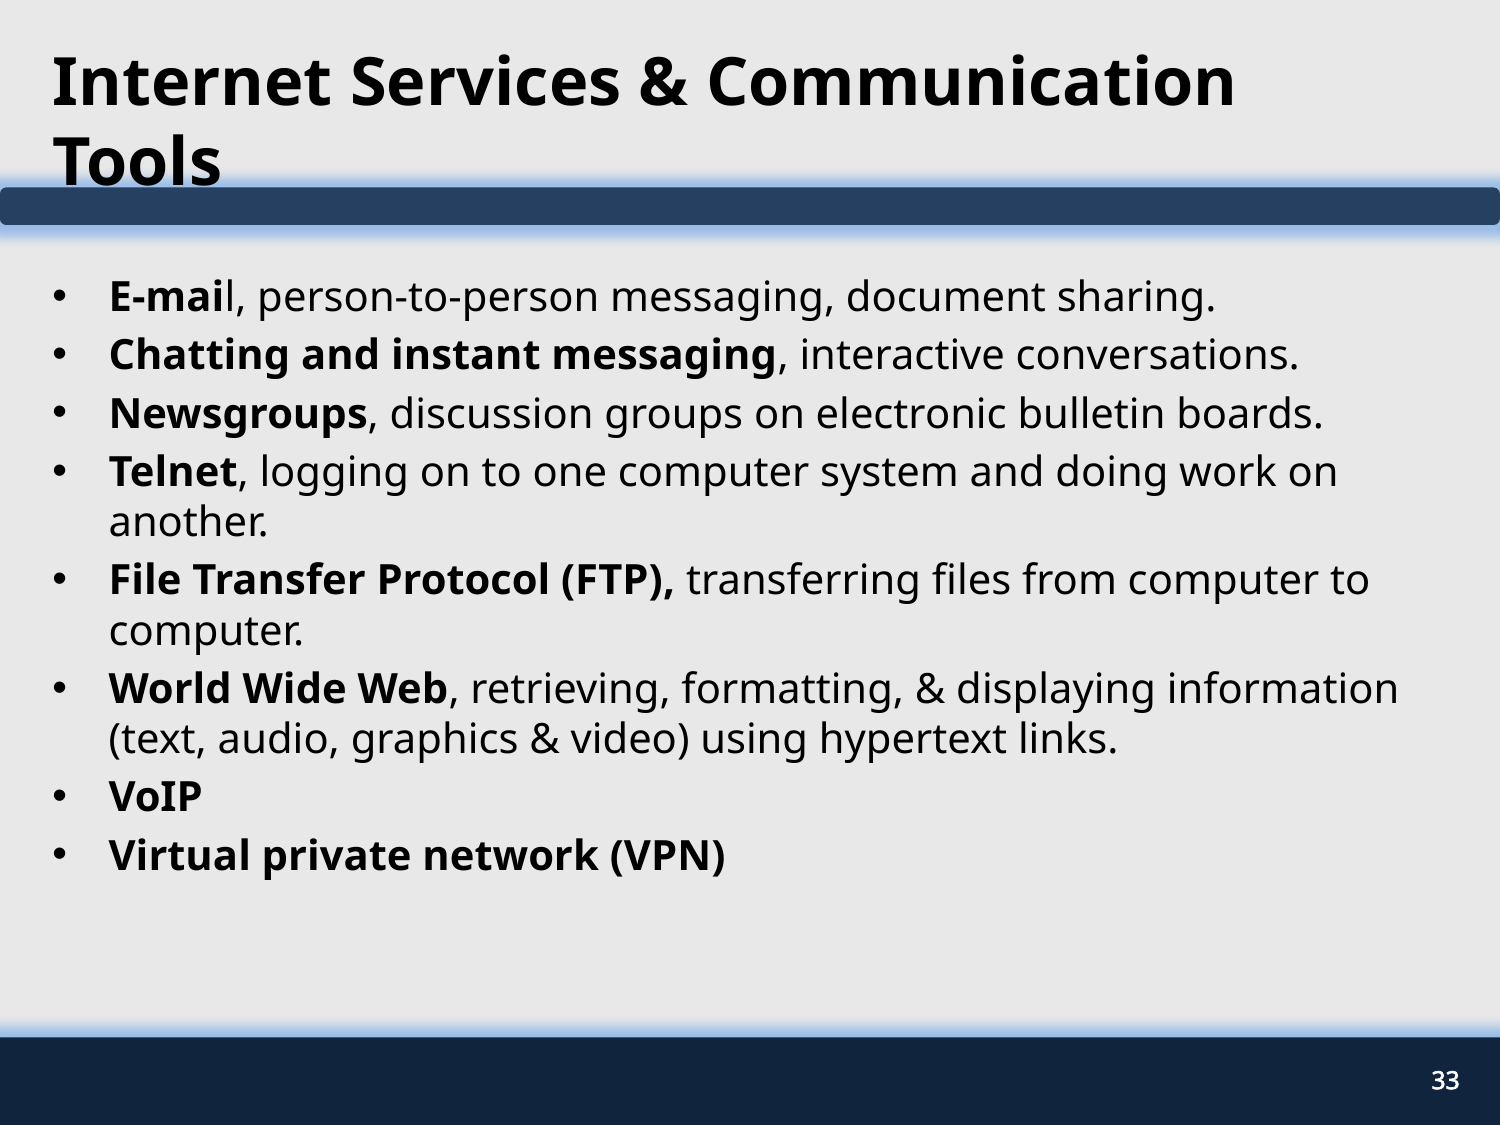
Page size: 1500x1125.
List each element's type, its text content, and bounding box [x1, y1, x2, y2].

list E-mail, person-to-person messaging, document sharing. Chatting and instant messaging, interactive conversations. Newsgroups, discussion groups on electronic bulletin boards. Telnet, logging on to one computer system and doing work on another. File Transfer Protocol (FTP), transferring files from computer to computer. World Wide Web, retrieving, formatting, & displaying information (text, audio, graphics & video) using hypertext links. VoIP Virtual private network (VPN) [37, 262, 1475, 1013]
title Internet Services & Communication Tools [37, 62, 1338, 176]
slide_number 33 [1412, 1050, 1475, 1113]
